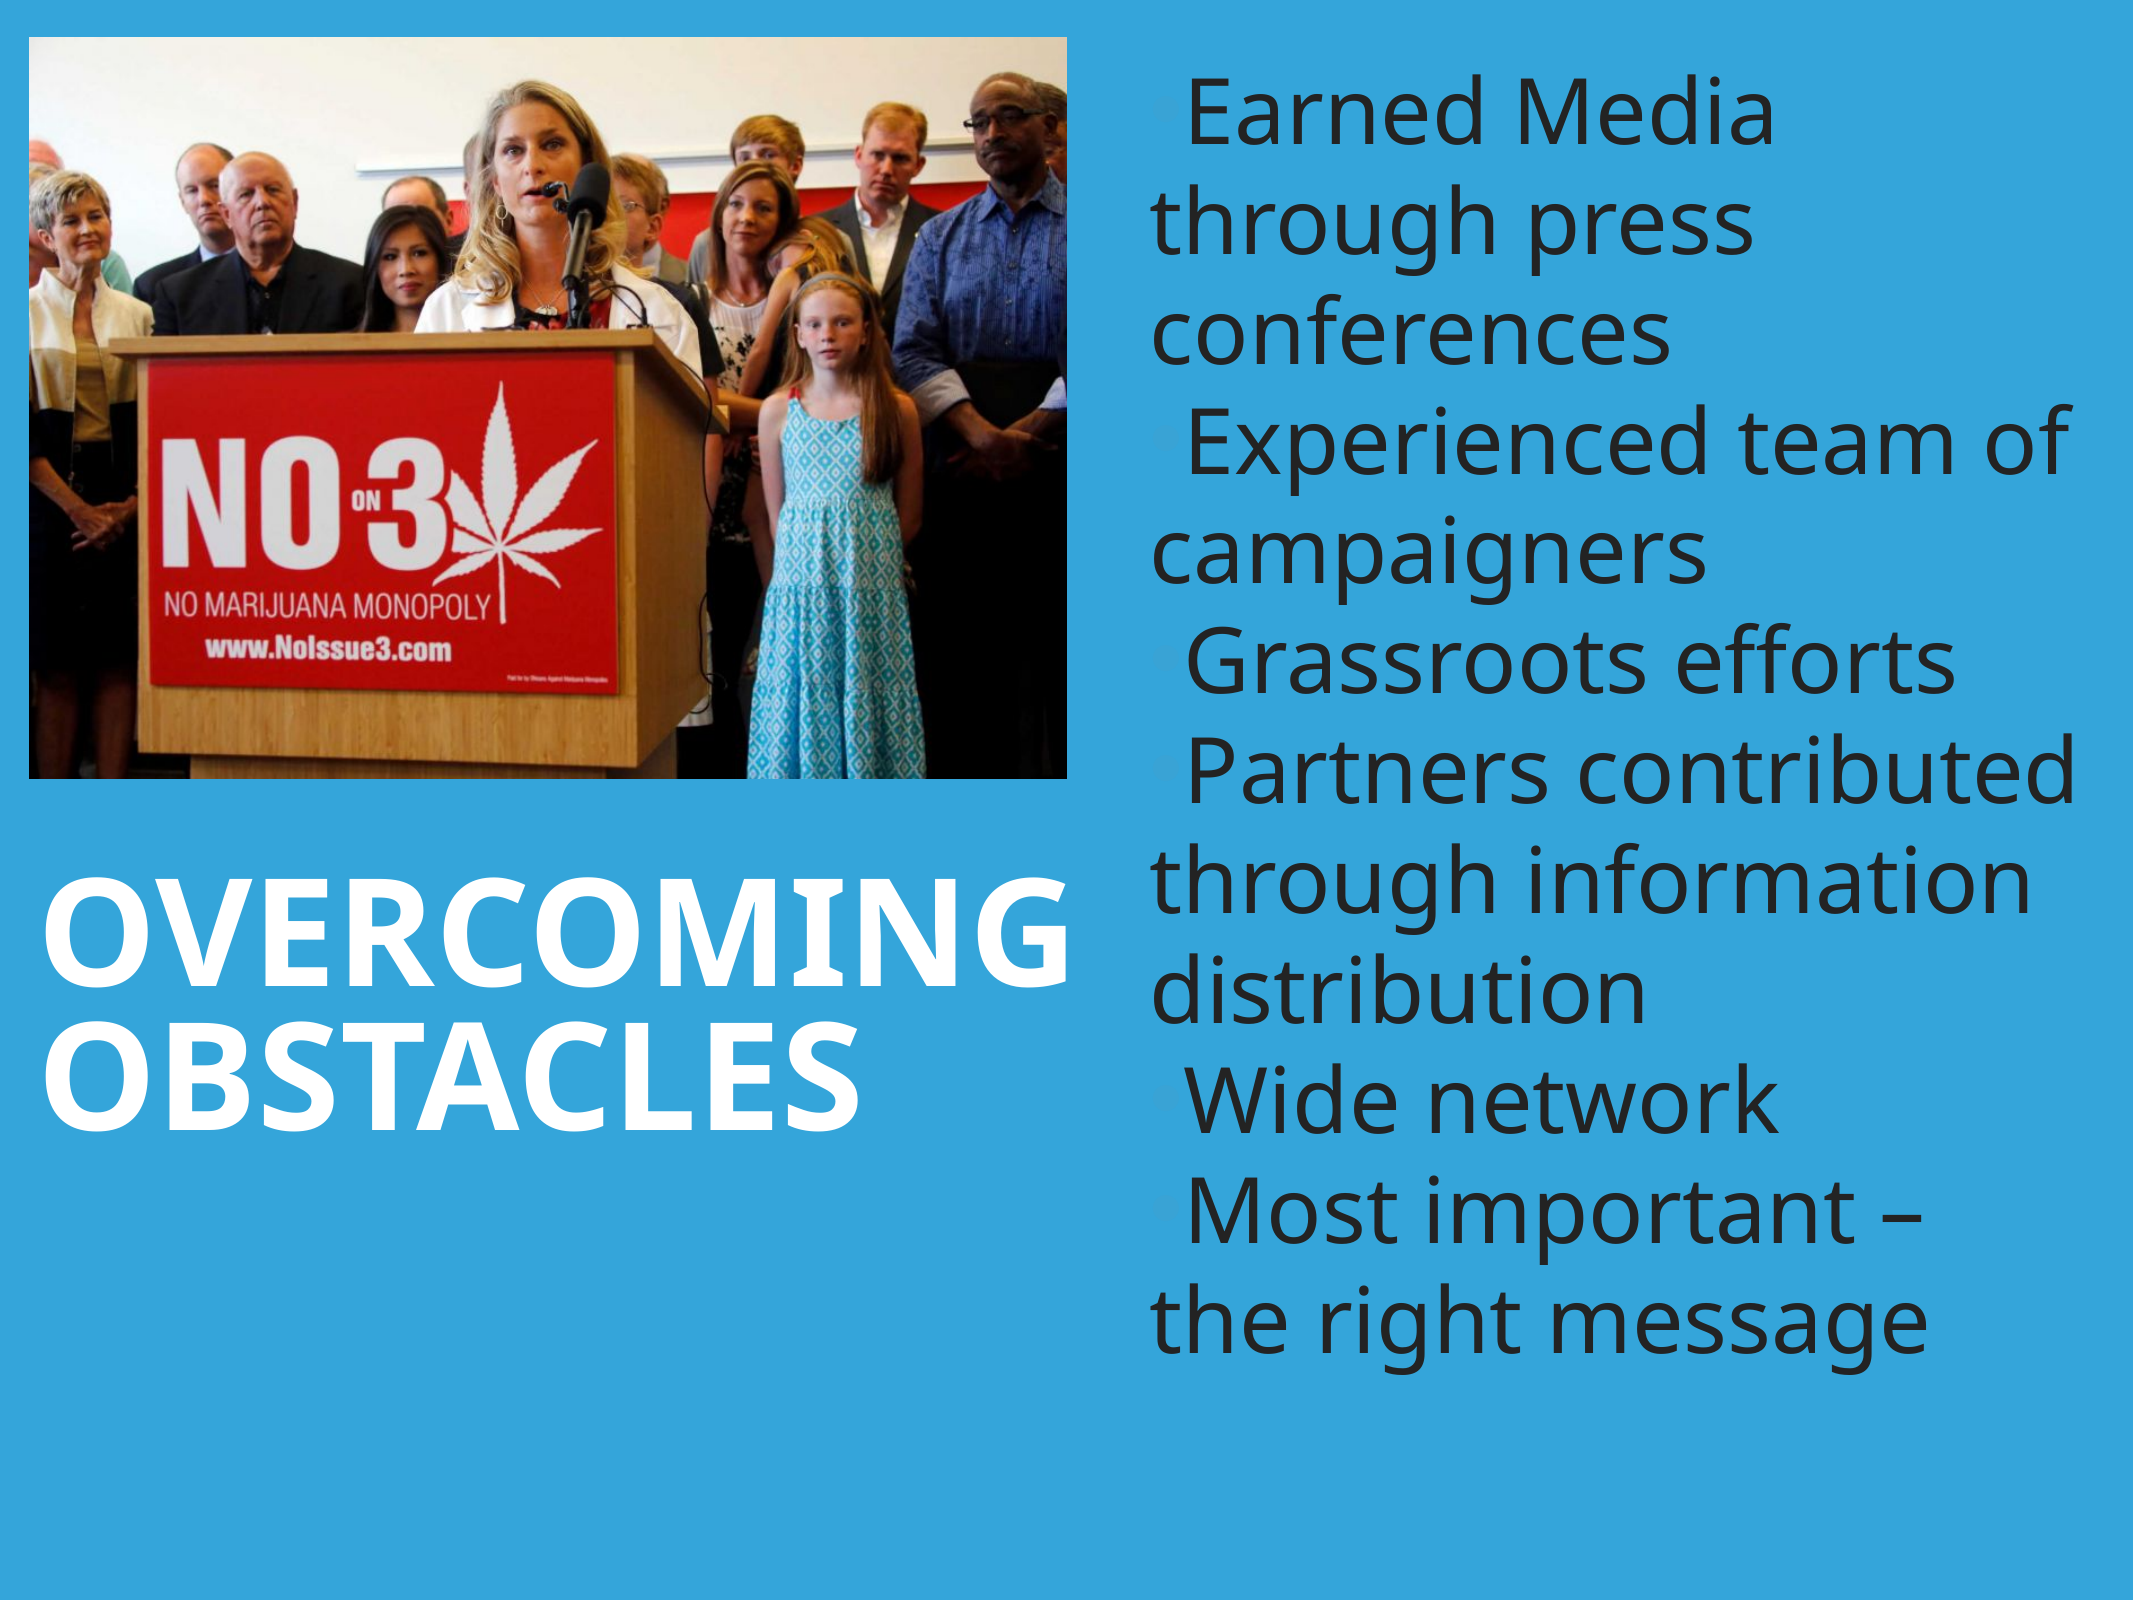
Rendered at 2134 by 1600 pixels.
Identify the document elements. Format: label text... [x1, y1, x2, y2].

picture [28, 37, 1067, 779]
list Earned Media through press conferences Experienced team of campaigners Grassroots efforts Partners contributed through information distribution Wide network Most important – the right message [1141, 36, 2093, 1388]
list Overcoming Obstacles [28, 861, 1130, 1171]
